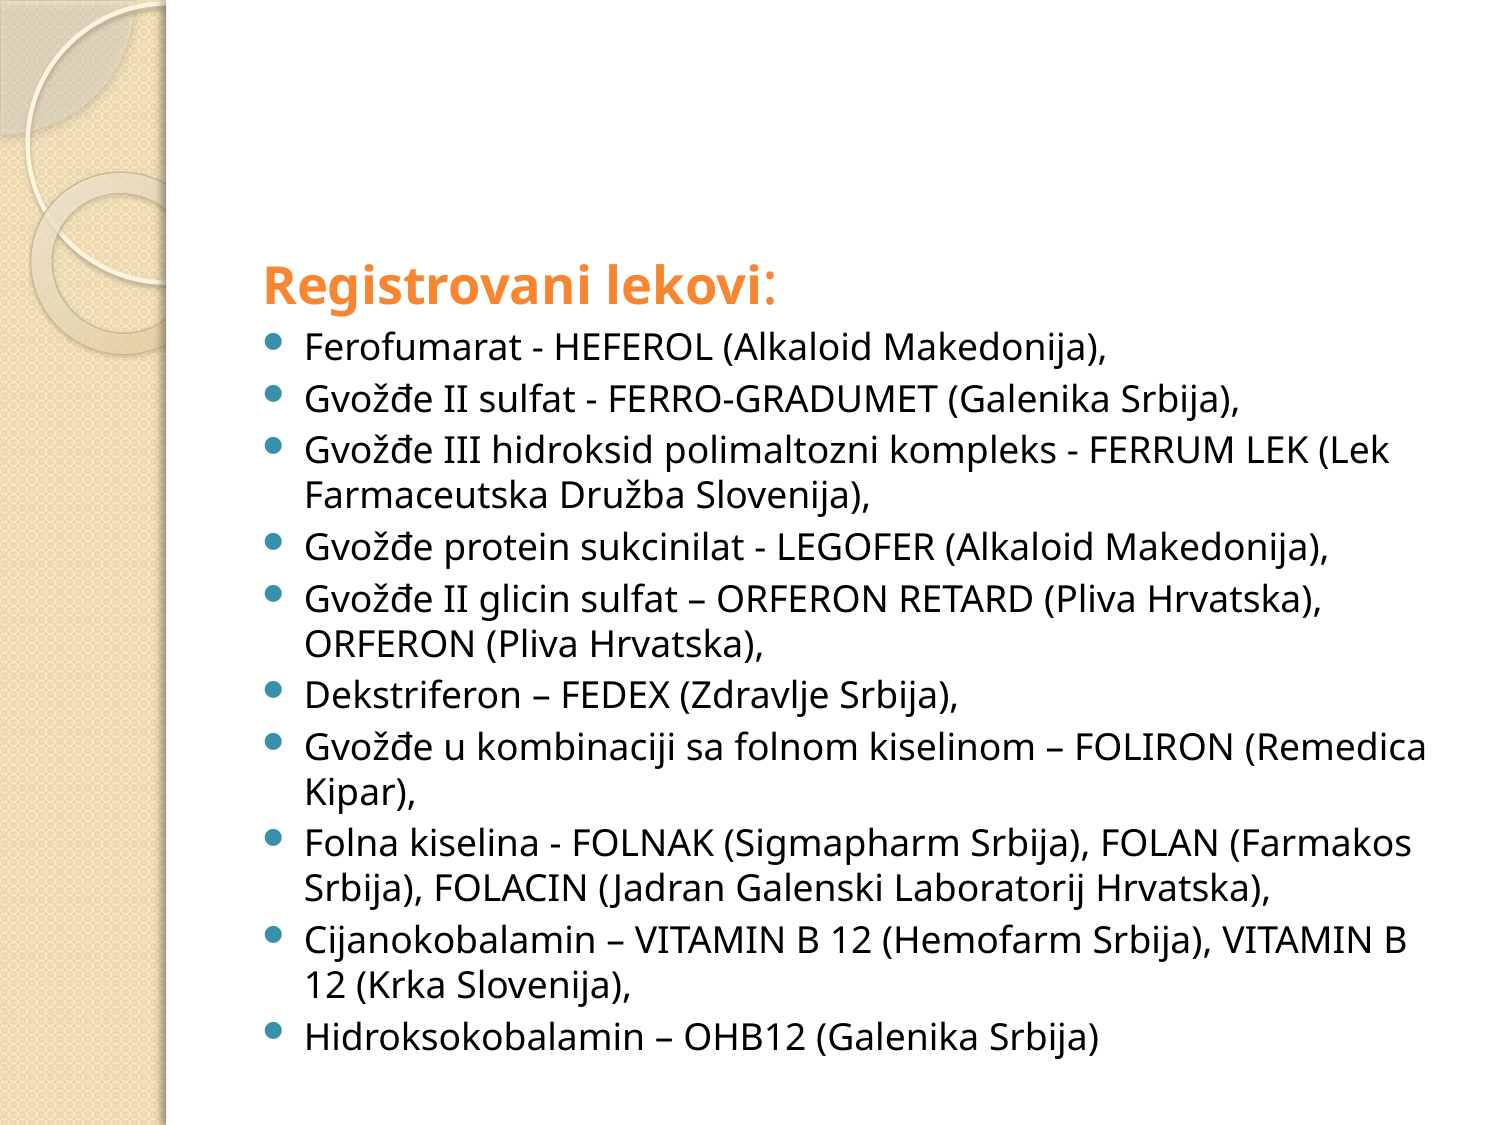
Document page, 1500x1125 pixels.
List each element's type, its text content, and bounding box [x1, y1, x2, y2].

list Registrovani lekovi: Ferofumarat - HEFEROL (Alkaloid Makedonija), Gvožđe II sulfat - FERRO-GRADUMET (Galenika Srbija), Gvožđe III hidroksid polimaltozni kompleks - FERRUM LEK (Lek Farmaceutska Družba Slovenija), Gvožđe protein sukcinilat - LEGOFER (Alkaloid Makedonija), Gvožđe II glicin sulfat – ORFERON RETARD (Pliva Hrvatska), ORFERON (Pliva Hrvatska), Dekstriferon – FEDEX (Zdravlje Srbija), Gvožđe u kombinaciji sa folnom kiselinom – FOLIRON (Remedica Kipar), Folna kiselina - FOLNAK (Sigmapharm Srbija), FOLAN (Farmakos Srbija), FOLACIN (Jadran Galenski Laboratorij Hrvatska), Cijanokobalamin – VITAMIN B 12 (Hemofarm Srbija), VITAMIN B 12 (Krka Slovenija), Hidroksokobalamin – OHB12 (Galenika Srbija) [235, 237, 1471, 1083]
